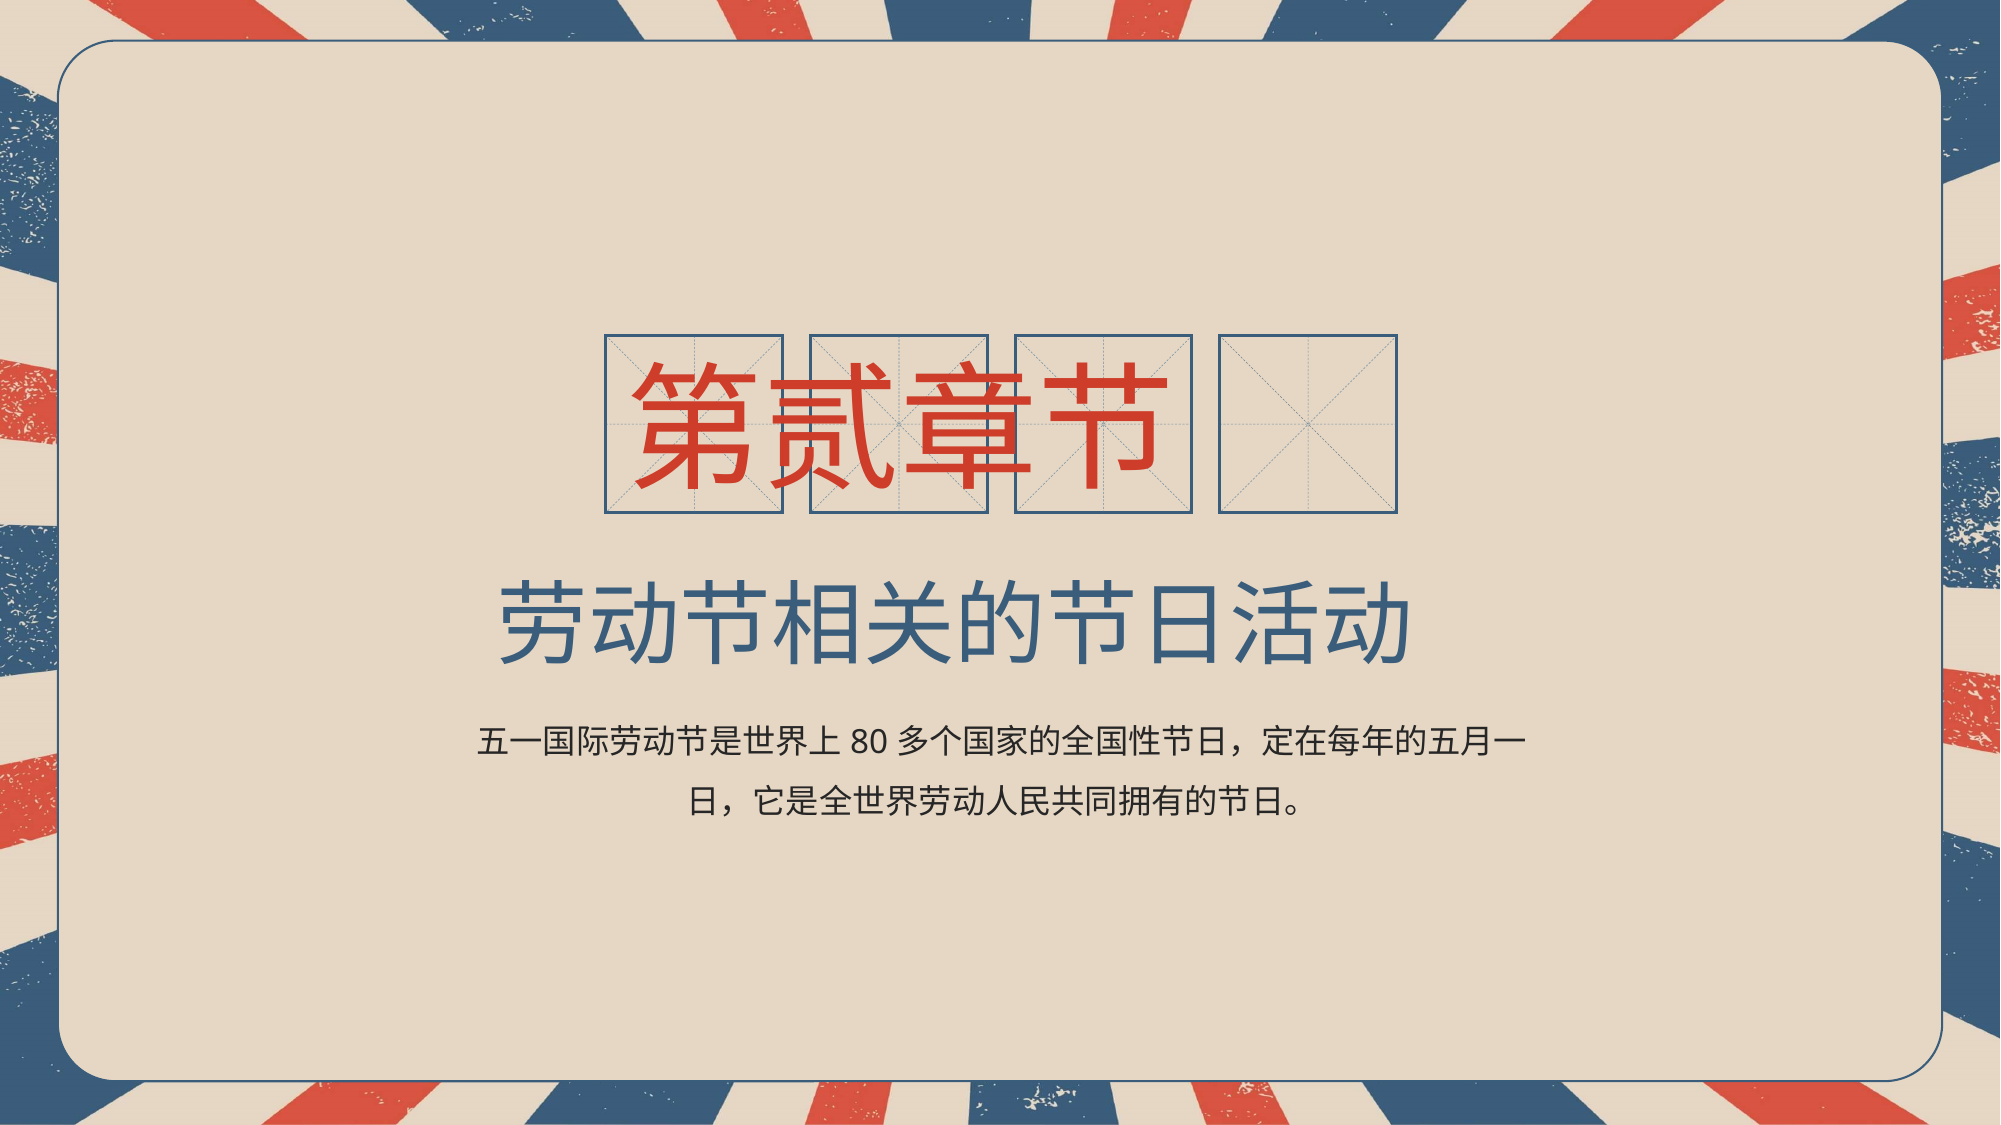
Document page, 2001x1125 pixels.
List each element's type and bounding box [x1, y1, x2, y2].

text_box [0, 0, 2000, 1125]
text_box [605, 335, 1397, 513]
